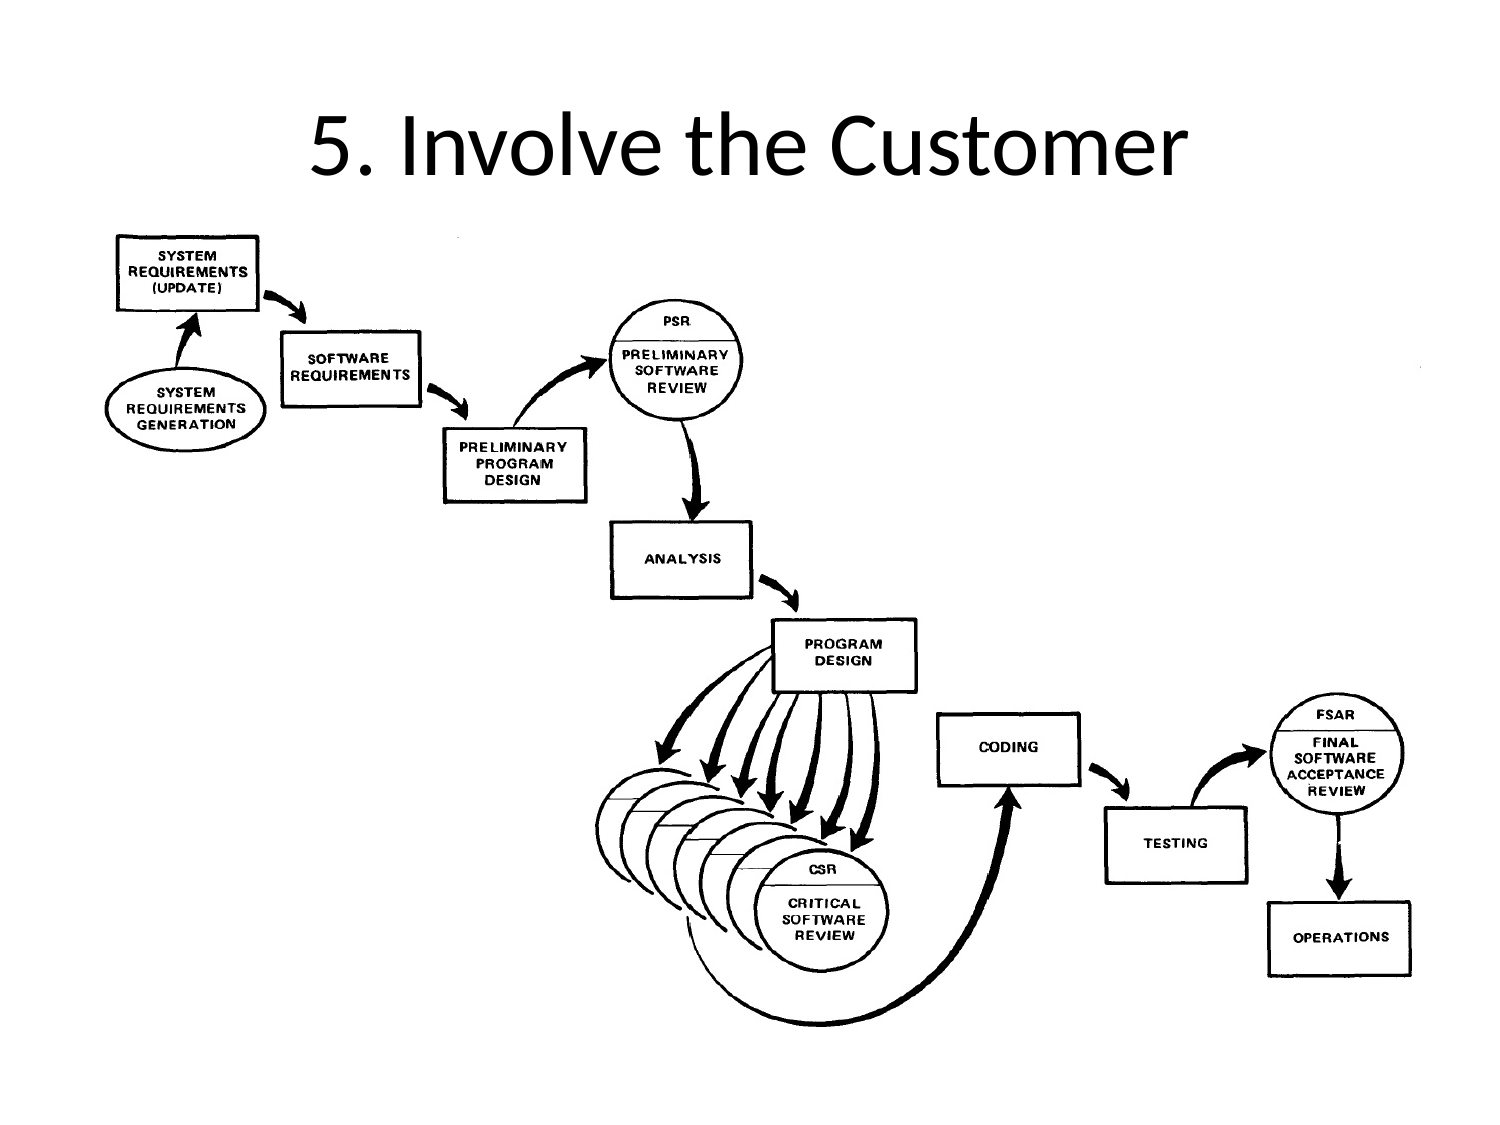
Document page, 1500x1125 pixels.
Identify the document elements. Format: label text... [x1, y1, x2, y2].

picture [94, 219, 1436, 1043]
title 5. Involve the Customer [75, 45, 1425, 233]
